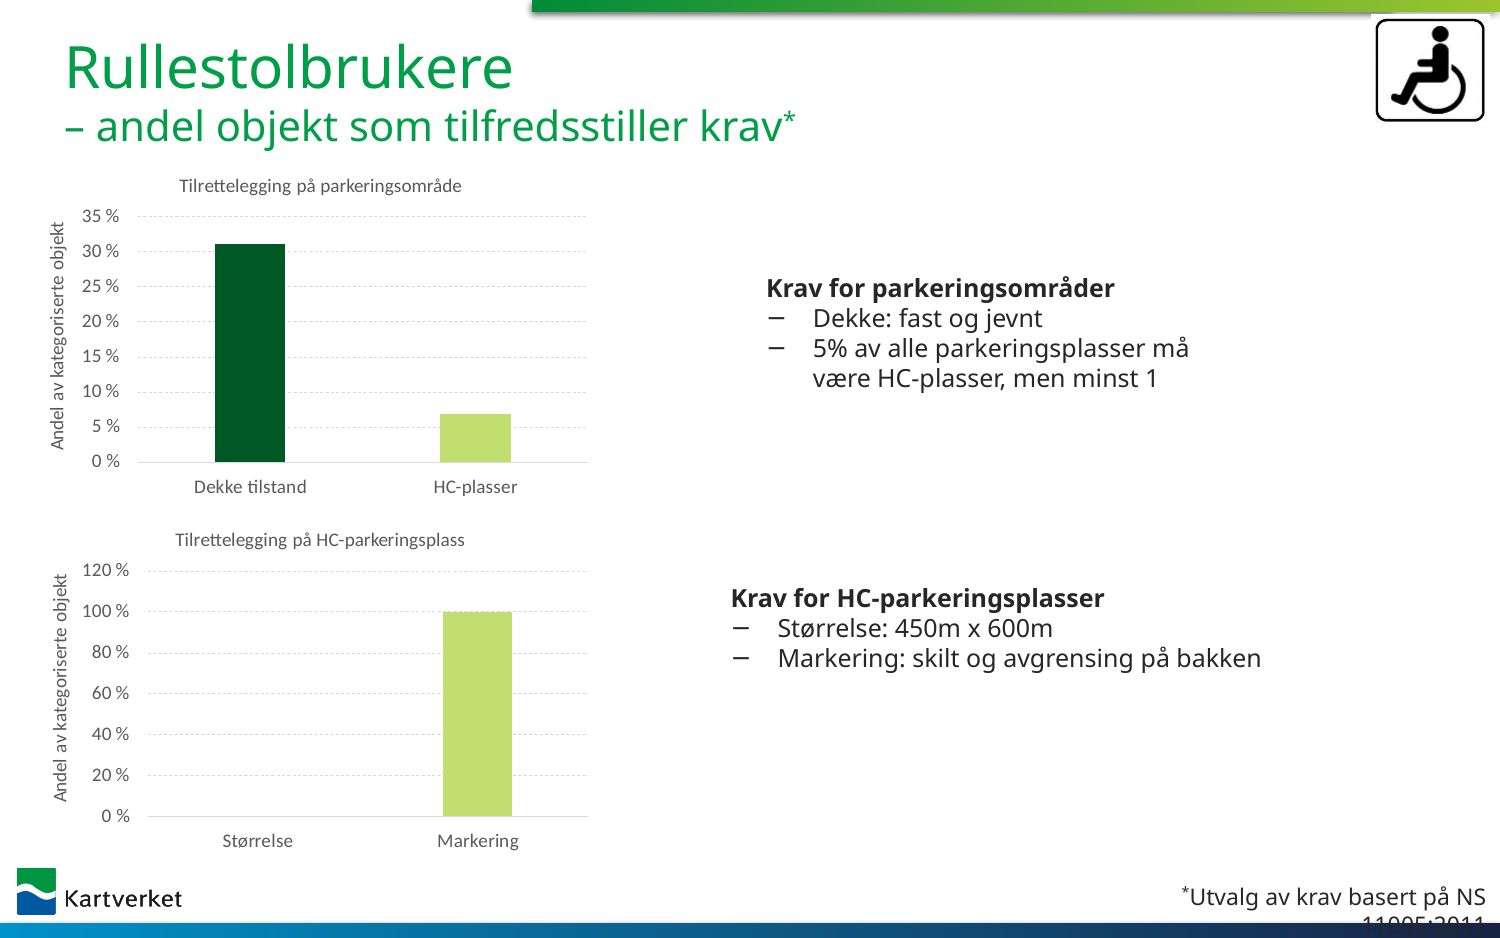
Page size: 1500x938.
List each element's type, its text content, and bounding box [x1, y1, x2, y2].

picture [41, 166, 599, 505]
picture [41, 520, 599, 859]
text_box *Utvalg av krav basert på NS 11005:2011 [1068, 873, 1500, 938]
text_box Krav for HC-parkeringsplasser Størrelse: 450m x 600m Markering: skilt og avgrensing på bakken [715, 574, 1278, 680]
text_box Krav for parkeringsområder Dekke: fast og jevnt 5% av alle parkeringsplasser må være HC-plasser, men minst 1 [751, 264, 1232, 400]
text_box Rullestolbrukere – andel objekt som tilfredsstiller krav* [49, 23, 1431, 158]
picture [1371, 13, 1491, 127]
